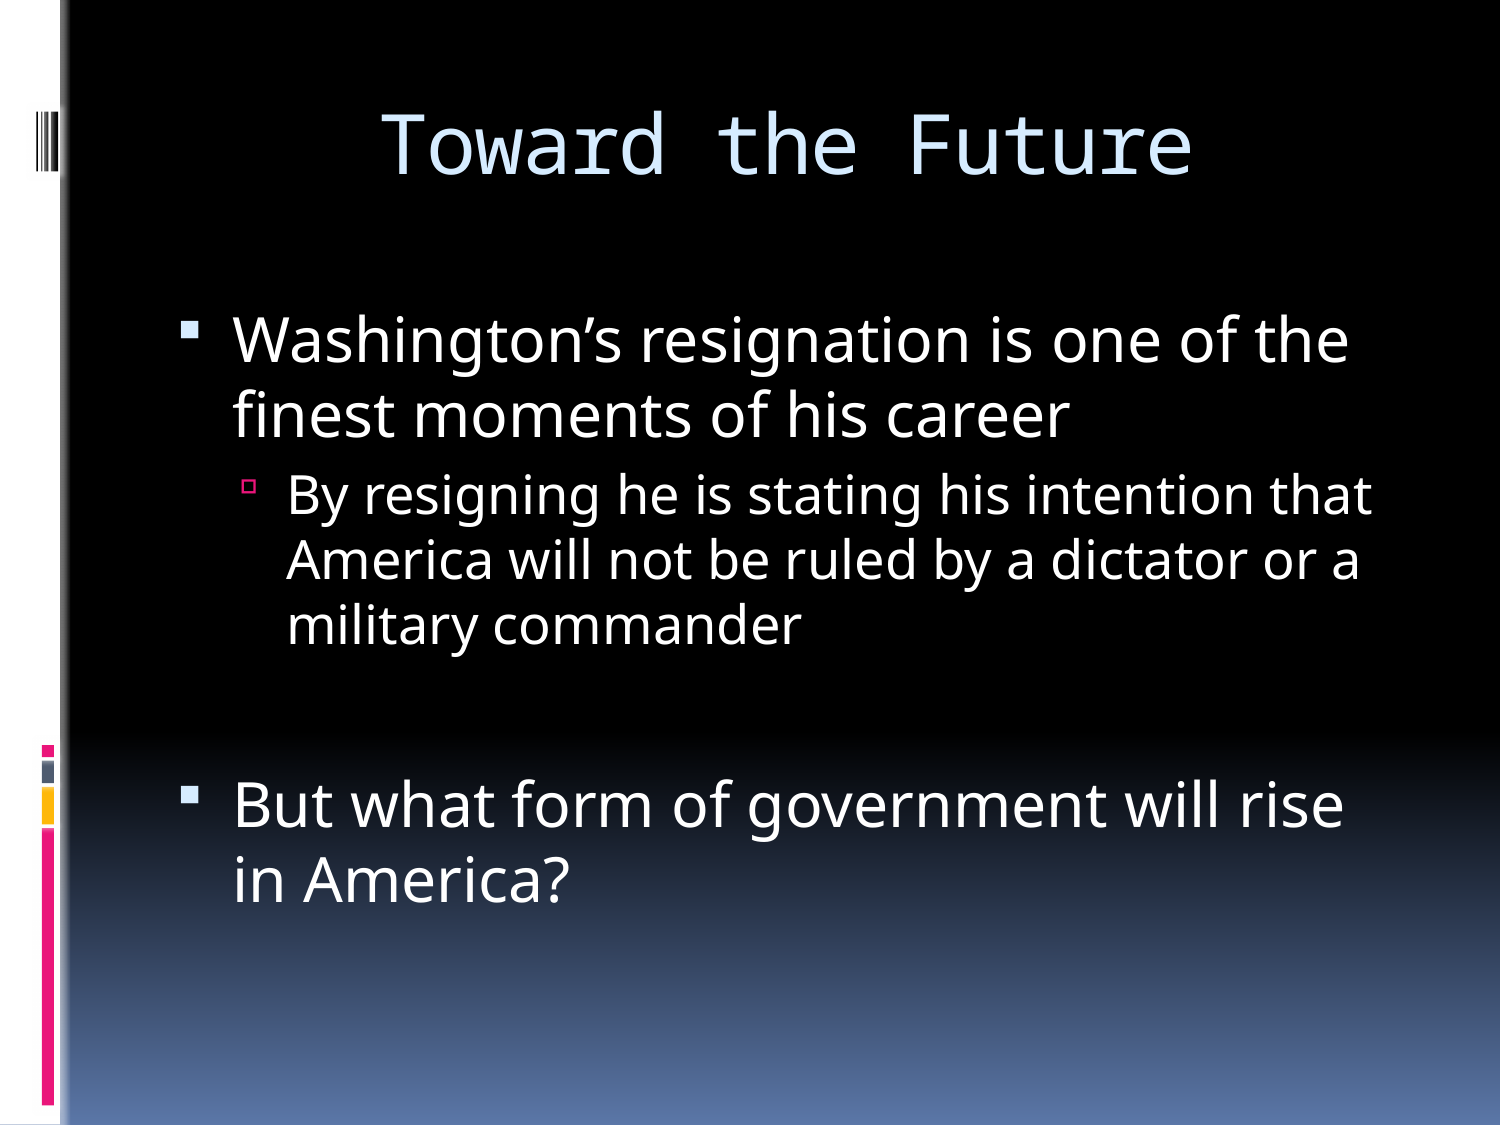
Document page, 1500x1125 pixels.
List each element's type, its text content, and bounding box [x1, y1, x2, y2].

list Washington’s resignation is one of the finest moments of his career By resigning he is stating his intention that America will not be ruled by a dictator or a military commander But what form of government will rise in America? [150, 292, 1425, 1043]
title Toward the Future [150, 83, 1425, 234]
